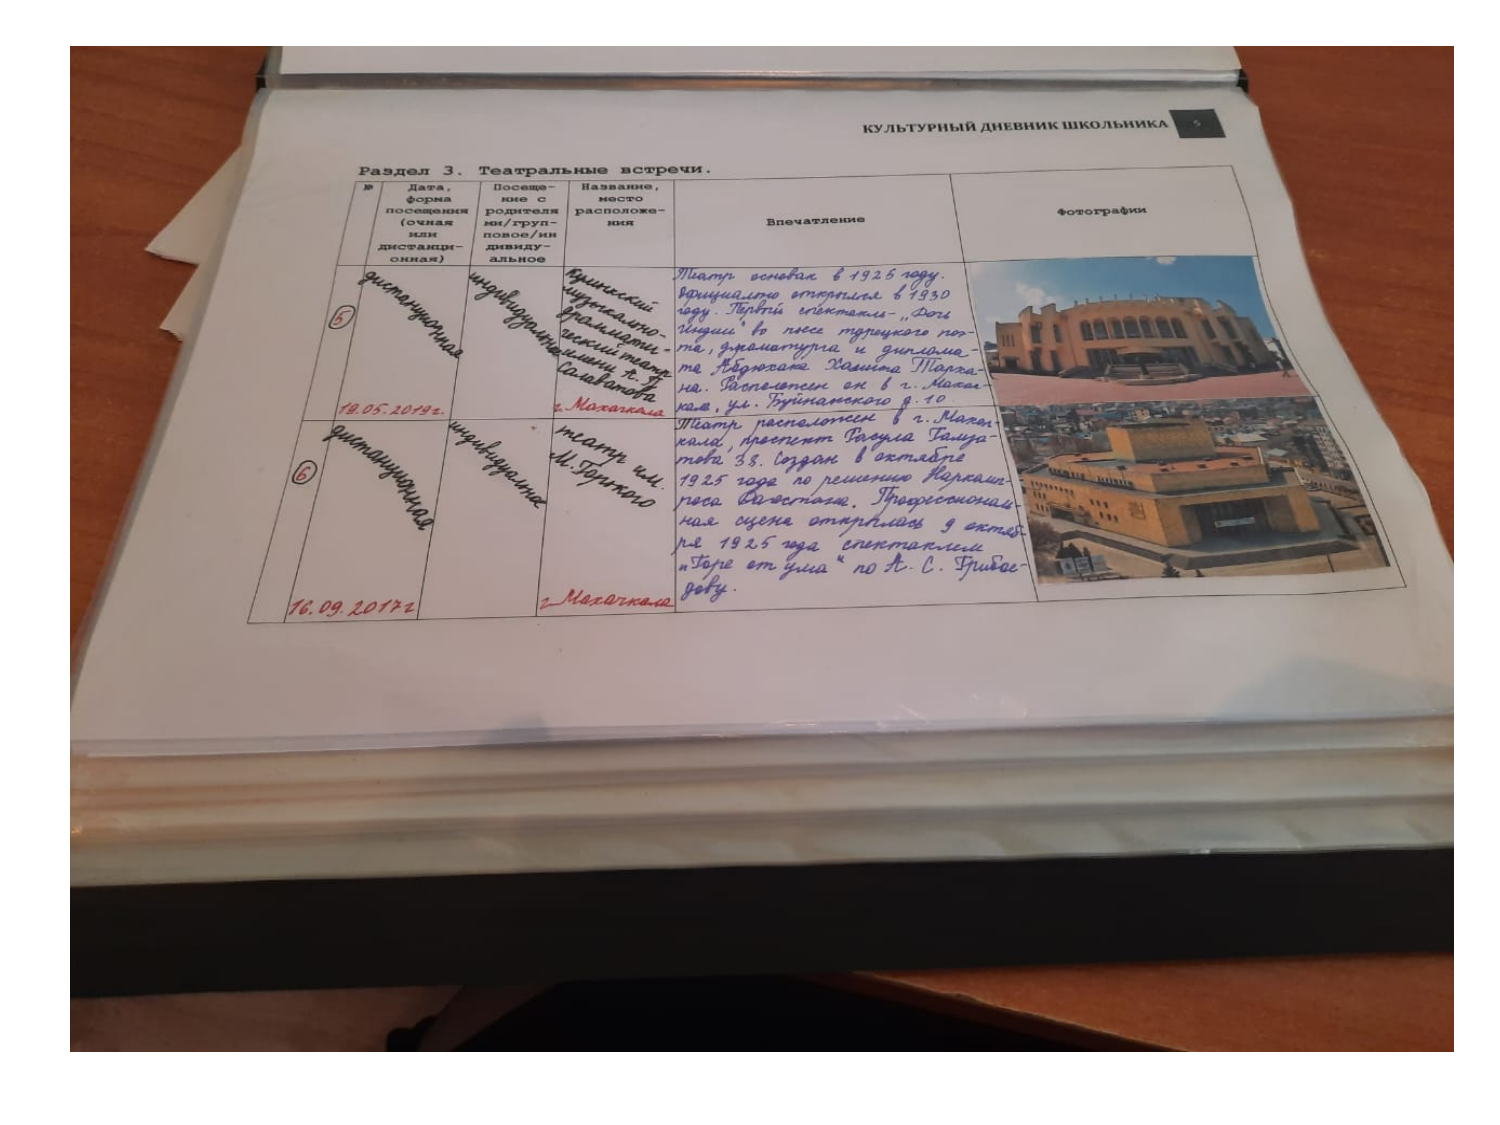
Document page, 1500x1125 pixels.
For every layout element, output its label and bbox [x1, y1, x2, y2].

list [70, 46, 1454, 1053]
